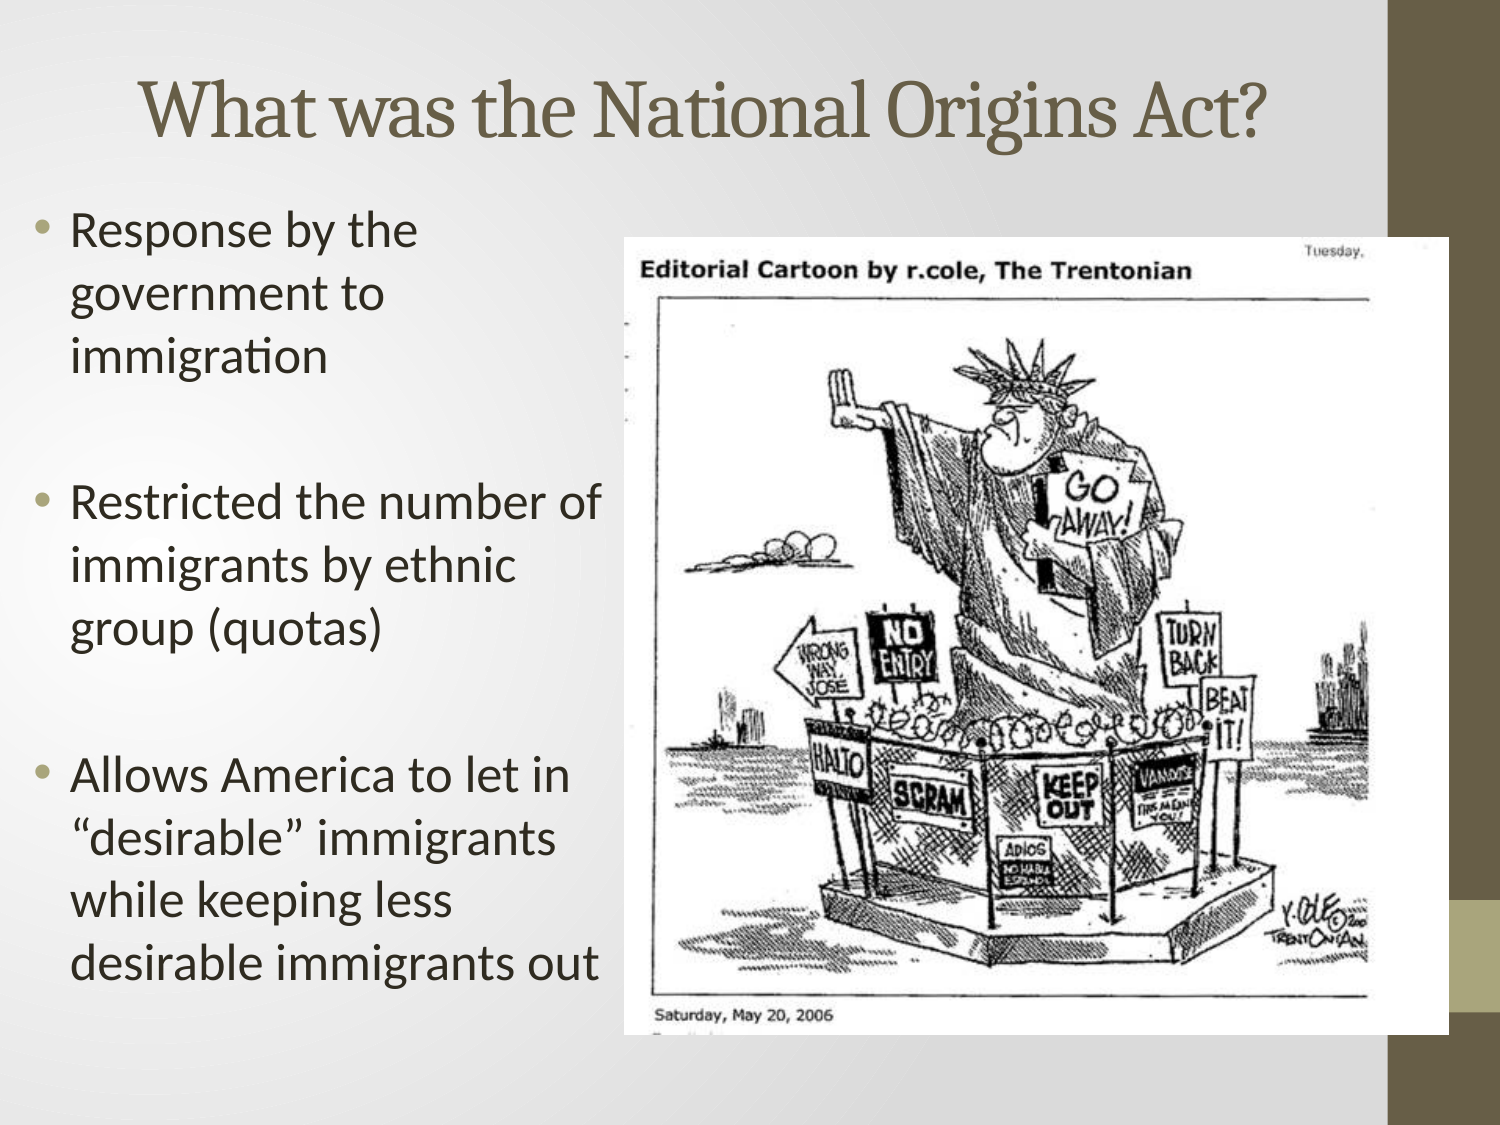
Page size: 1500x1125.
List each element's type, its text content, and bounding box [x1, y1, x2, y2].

picture [624, 236, 1449, 1035]
title What was the National Origins Act? [37, 0, 1375, 208]
list Response by the government to immigration Restricted the number of immigrants by ethnic group (quotas) Allows America to let in “desirable” immigrants while keeping less desirable immigrants out [0, 187, 625, 1005]
